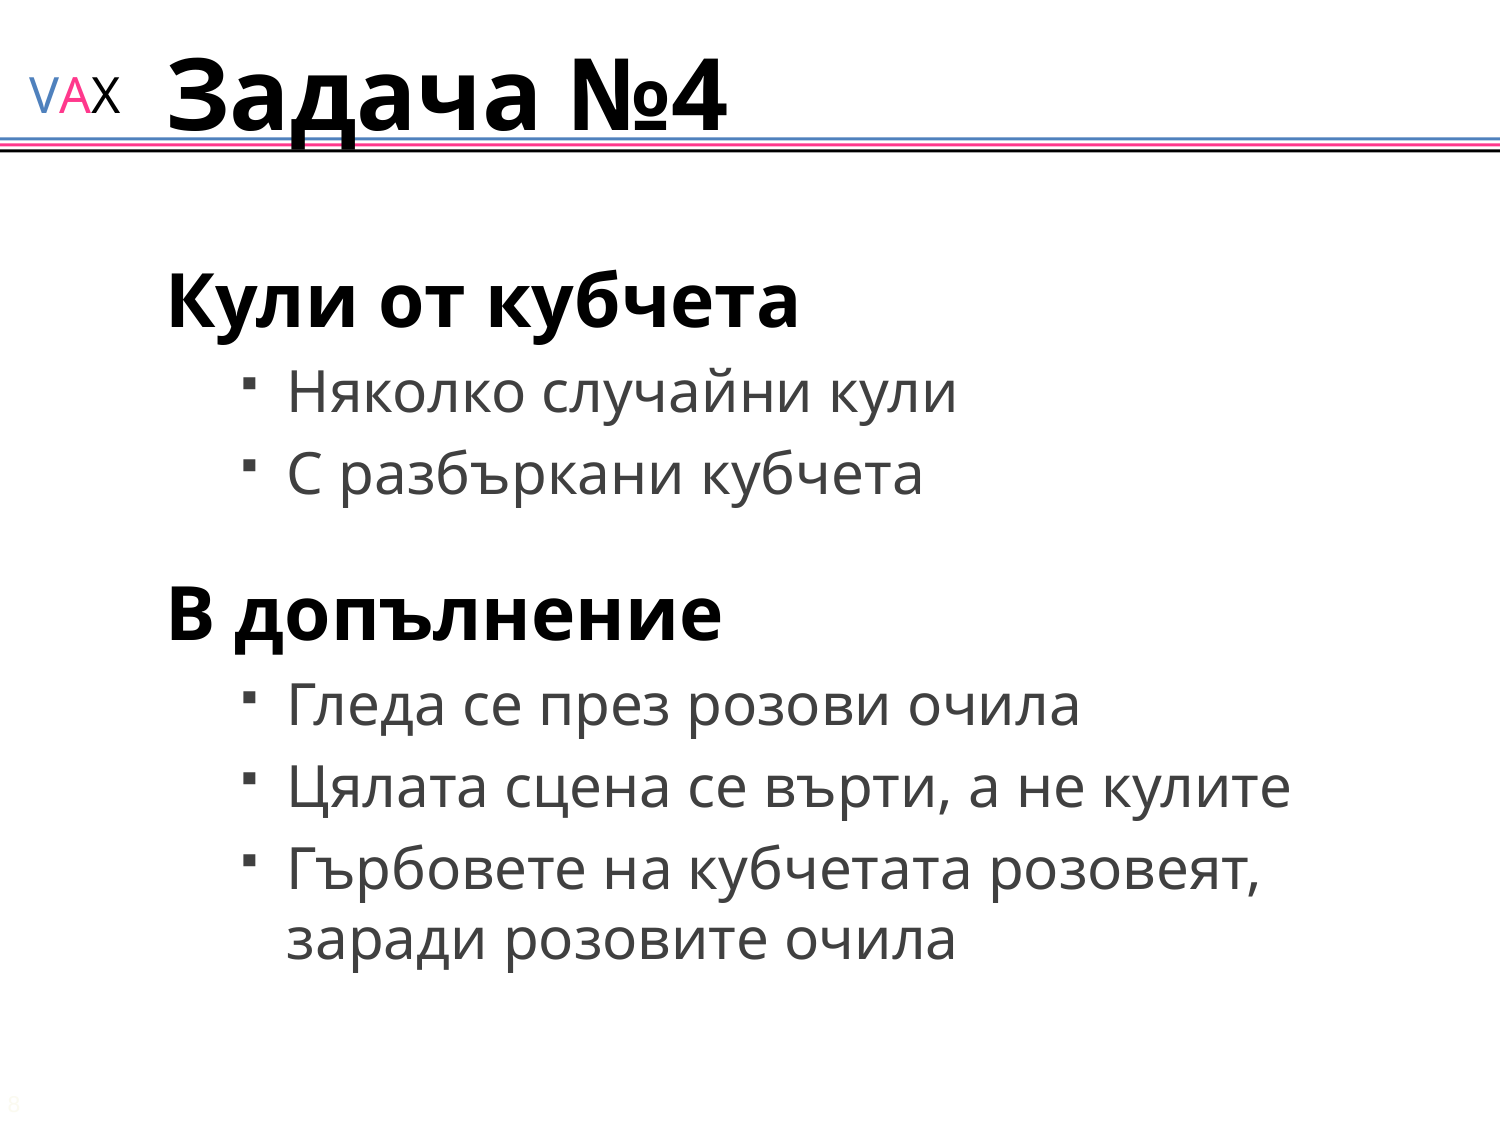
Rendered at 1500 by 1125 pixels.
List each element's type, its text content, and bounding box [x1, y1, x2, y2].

list Кули от кубчета Няколко случайни кули С разбъркани кубчета В допълнение Гледа се през розови очила Цялата сцена се върти, а не кулите Гърбовете на кубчетата розовеят, заради розовите очила [150, 200, 1488, 1113]
title Задача №4 [0, 37, 1500, 144]
